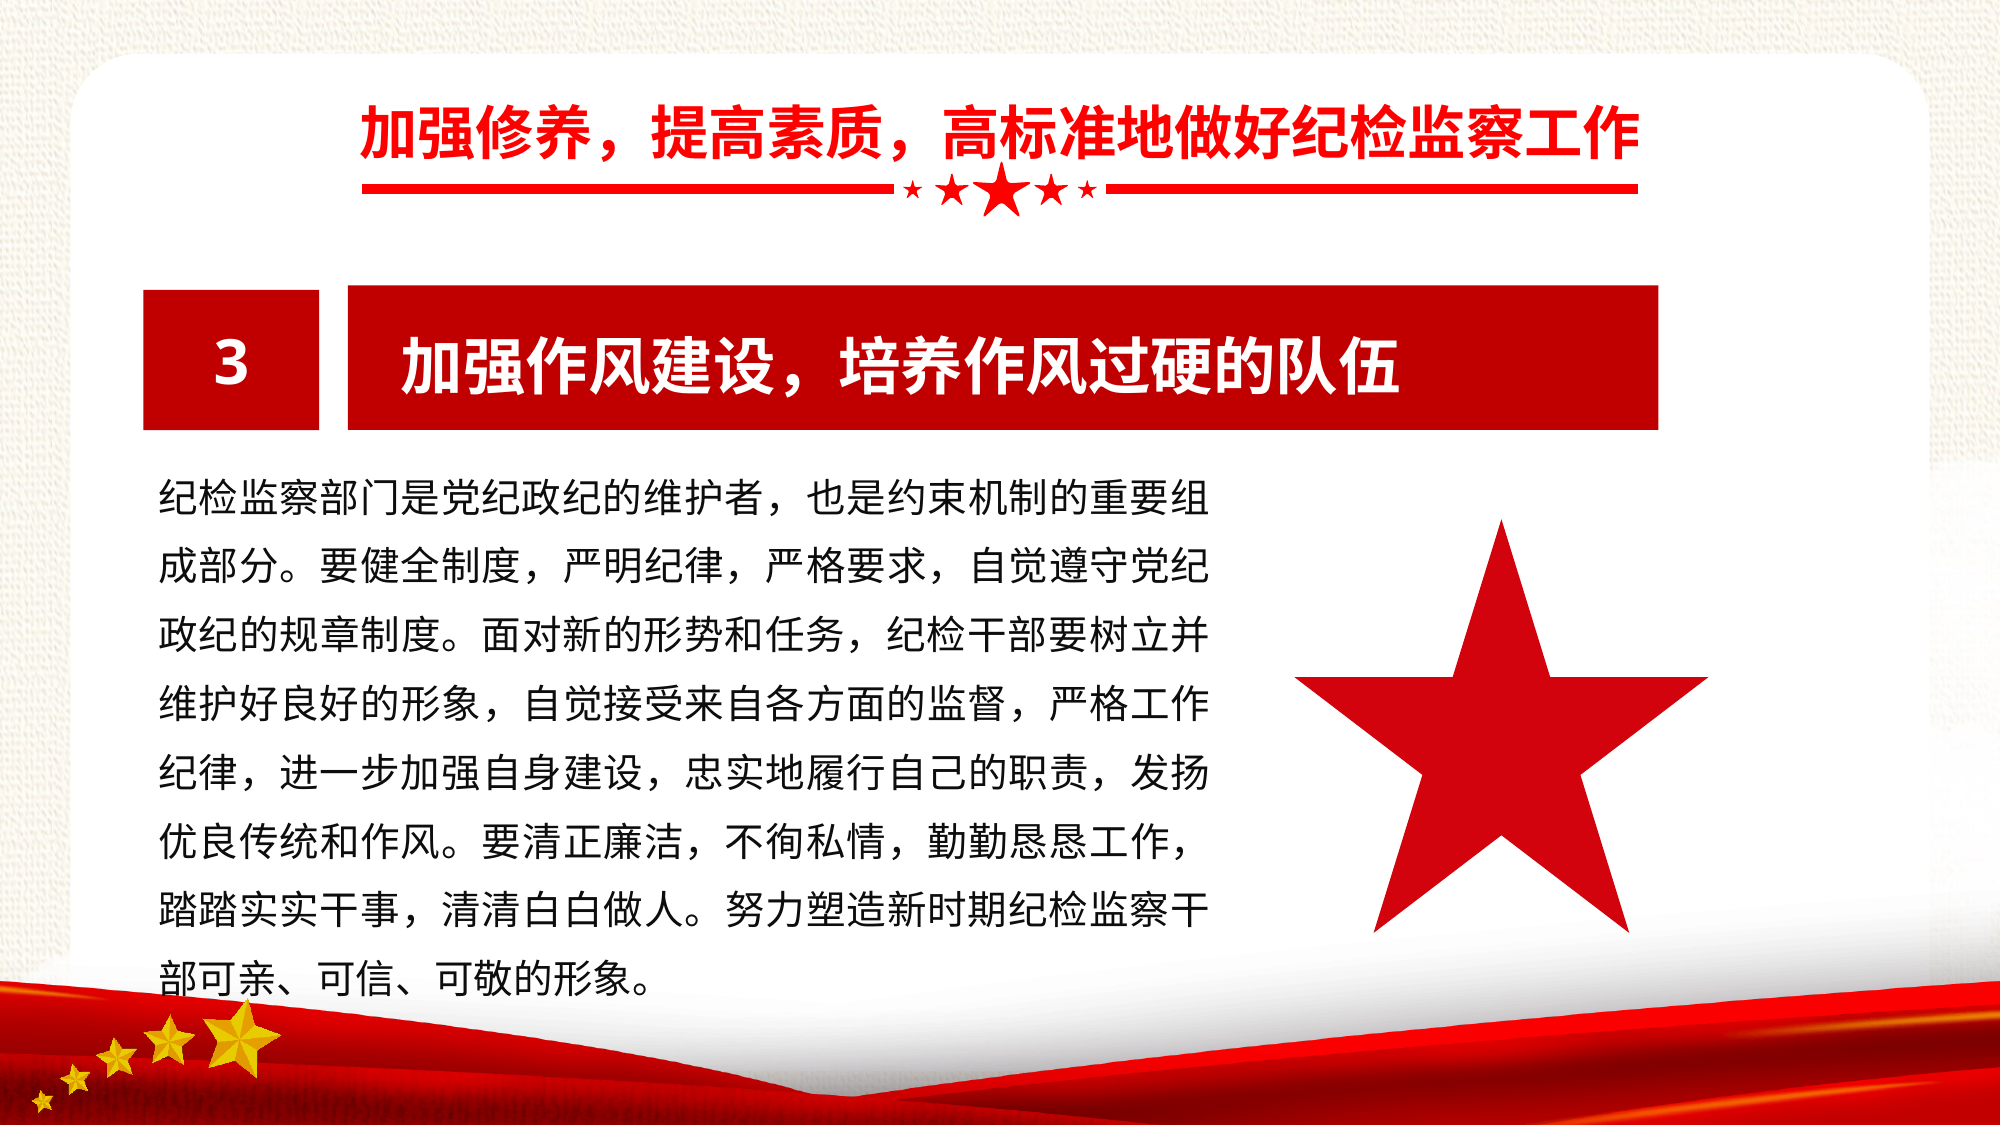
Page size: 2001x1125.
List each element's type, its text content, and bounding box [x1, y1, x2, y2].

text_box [347, 285, 1665, 431]
text_box 纪检监察部门是党纪政纪的维护者，也是约束机制的重要组成部分。要健全制度，严明纪律，严格要求，自觉遵守党纪政纪的规章制度。面对新的形势和任务，纪检干部要树立并维护好良好的形象，自觉接受来自各方面的监督，严格工作纪律，进一步加强自身建设，忠实地履行自己的职责，发扬优良传统和作风。要清正廉洁，不徇私情，勤勤恳恳工作，踏踏实实干事，清清白白做人。努力塑造新时期纪检监察干部可亲、可信、可敬的形象。 [143, 443, 1225, 1009]
text_box [1291, 515, 1712, 936]
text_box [143, 289, 320, 431]
picture [0, 0, 2000, 1125]
